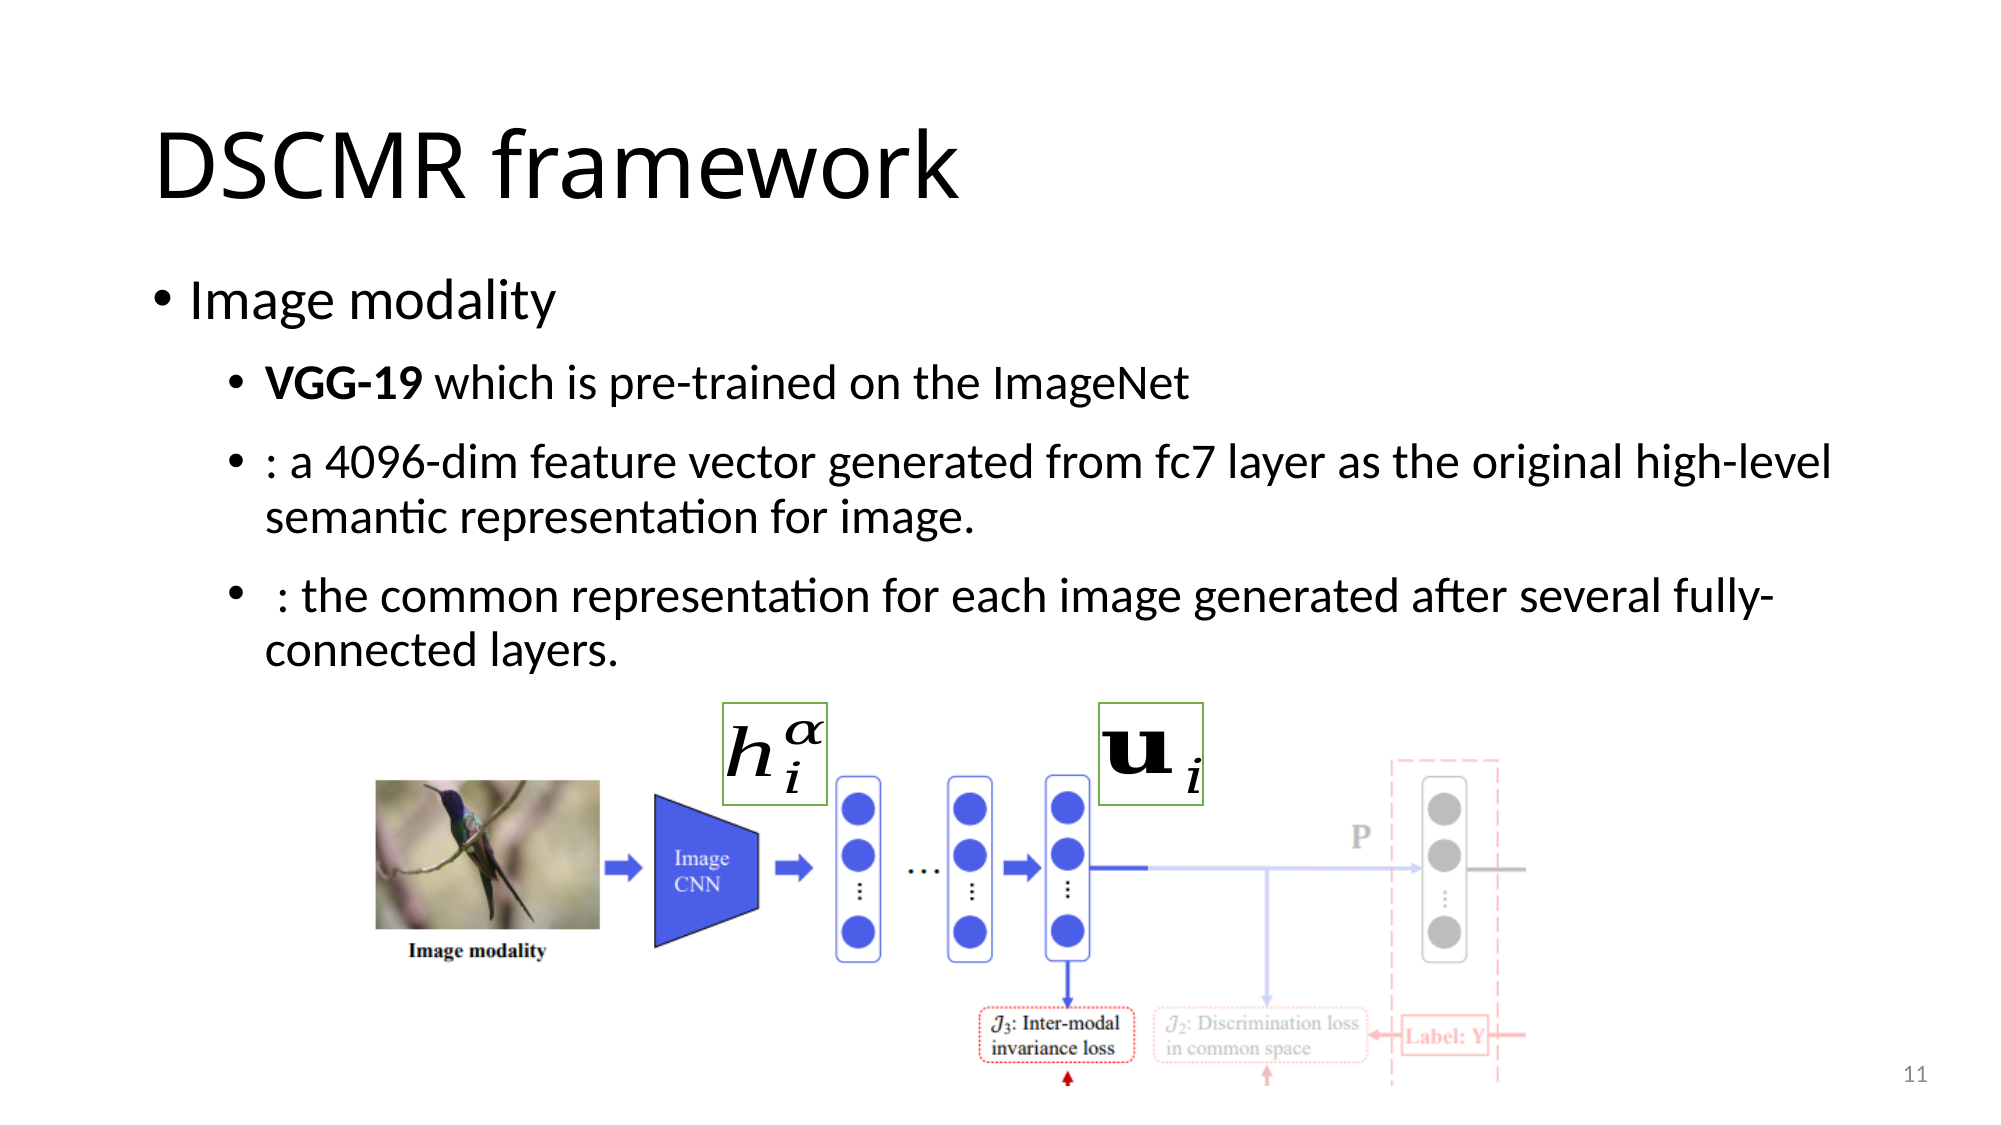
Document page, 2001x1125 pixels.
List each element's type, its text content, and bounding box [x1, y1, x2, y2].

slide_number 11 [1561, 1042, 1944, 1103]
title DSCMR framework [137, 59, 1863, 278]
picture [347, 726, 1526, 1086]
text_box [1147, 701, 1561, 1104]
